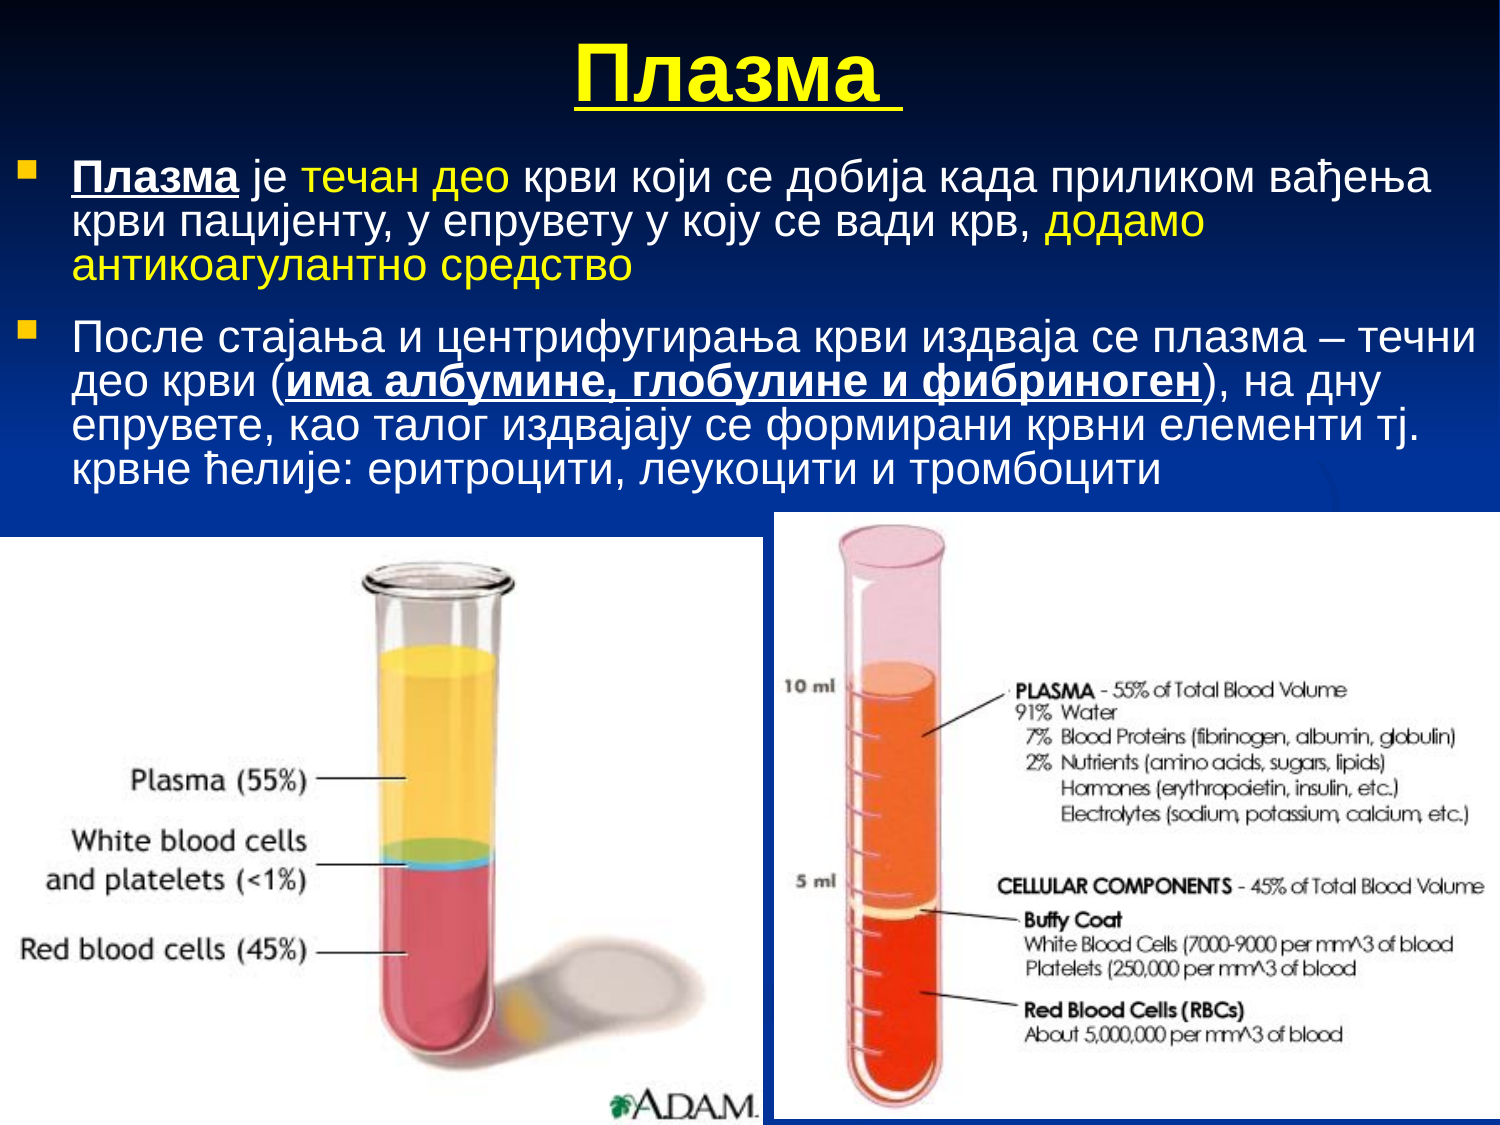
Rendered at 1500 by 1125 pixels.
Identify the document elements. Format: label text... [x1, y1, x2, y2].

list Плазма је течан део крви који се добија када приликом вађења крви пацијенту, у епрувету у коју се вади крв, додамо антикоагулантно средство После стајања и центрифугирања крви издваја се плазма – течни део крви (има албумине, глобулине и фибриноген), на дну епрувете, као талог издвајају се формирани крвни елементи тј. крвне ћелије: еритроцити, леукоцити и тромбоцити [0, 149, 1500, 1026]
title Плазма [74, 0, 1426, 149]
picture [0, 537, 763, 1125]
picture [774, 512, 1500, 1119]
